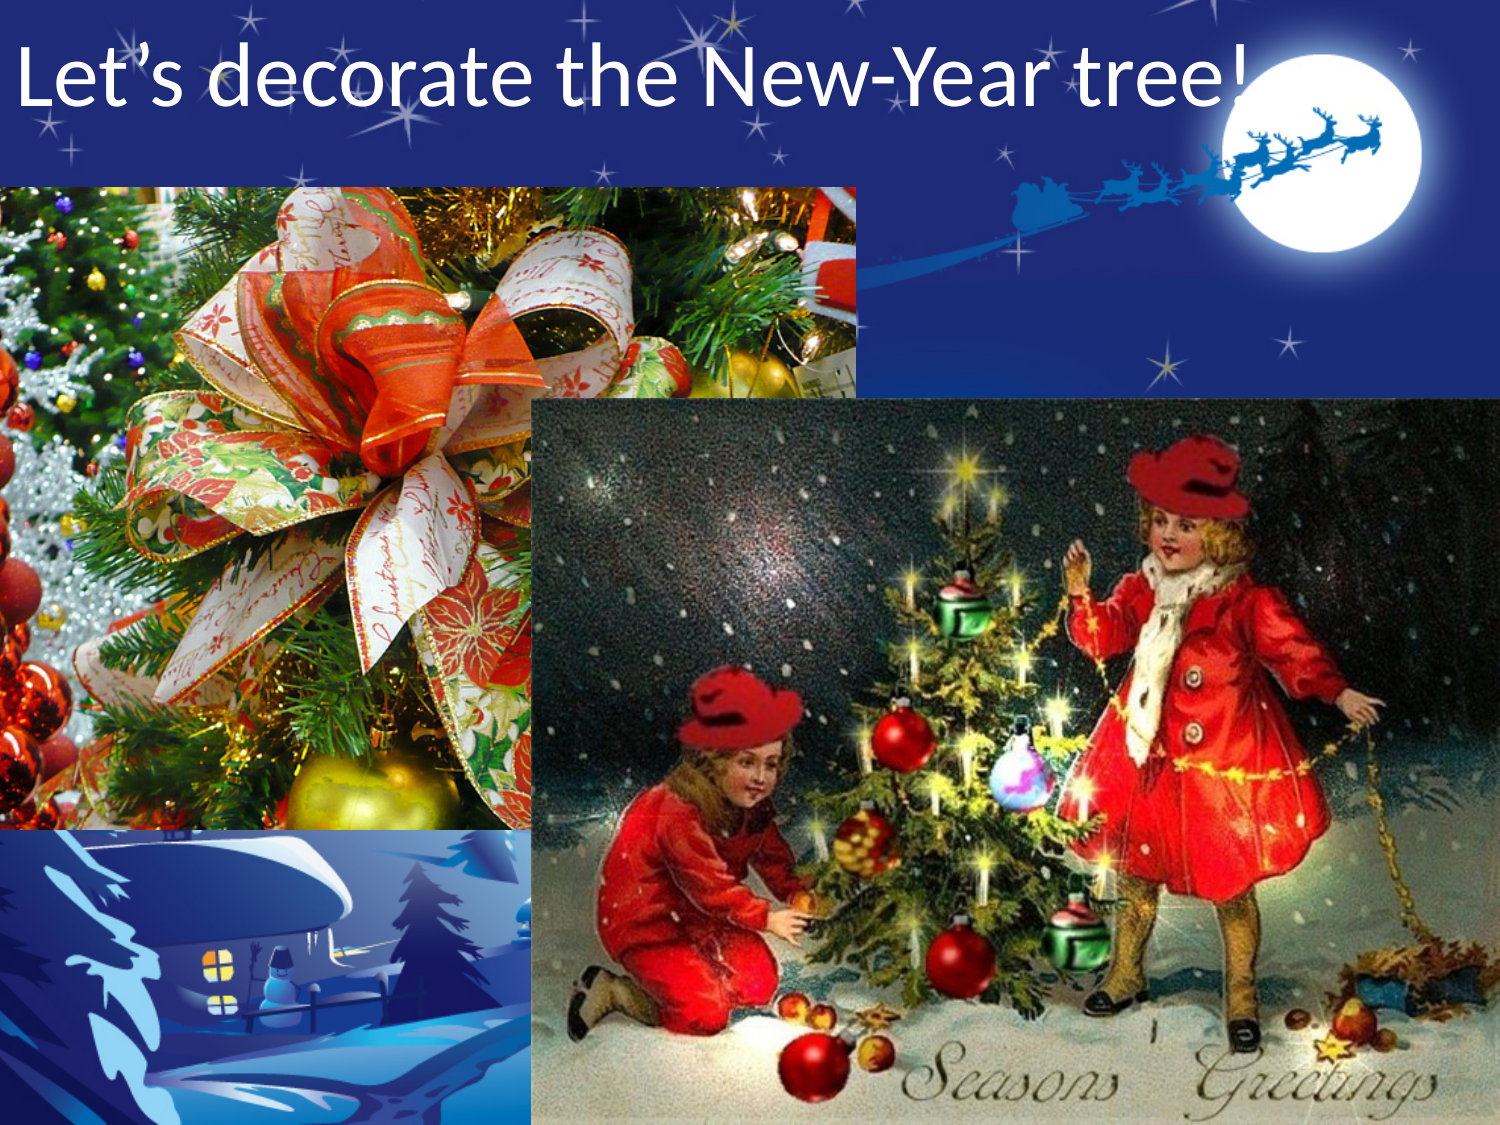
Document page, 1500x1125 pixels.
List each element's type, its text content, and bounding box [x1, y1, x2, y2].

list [0, 187, 856, 830]
title Let’s decorate the New-Year tree! [0, 0, 1425, 141]
picture [0, 0, 1500, 1125]
